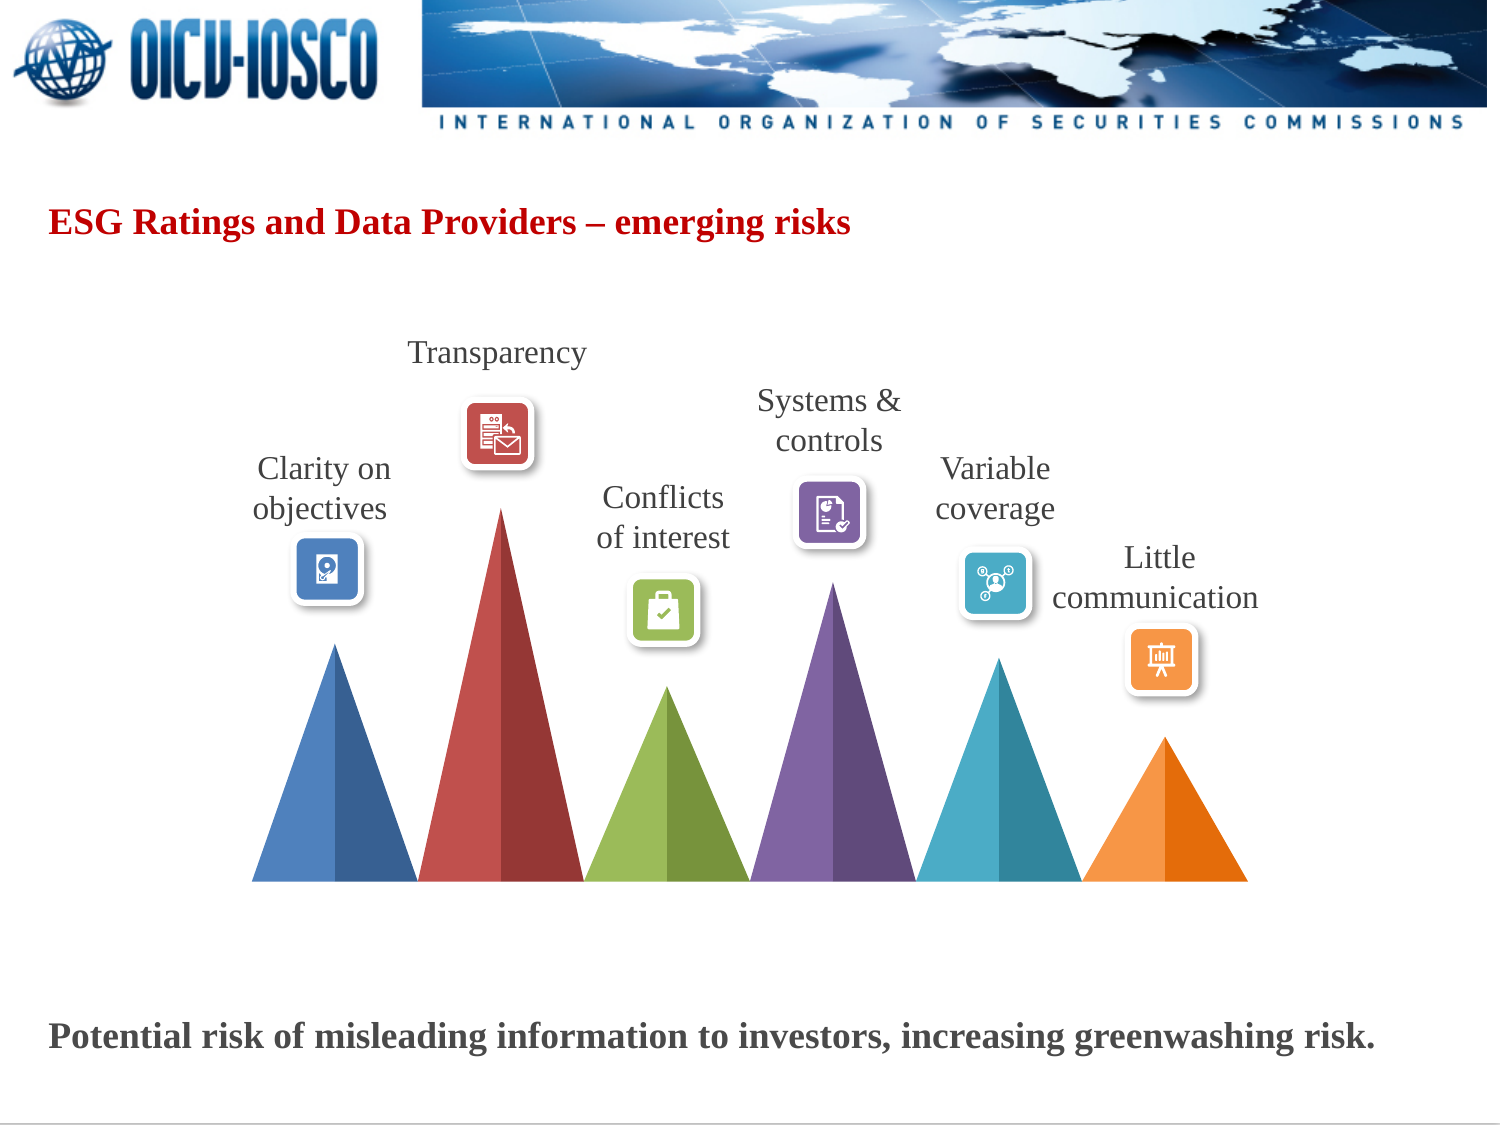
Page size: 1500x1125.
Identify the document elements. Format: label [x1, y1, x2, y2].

text_box [1081, 736, 1249, 882]
text_box [749, 582, 917, 882]
text_box [583, 685, 744, 882]
text_box [961, 549, 1030, 618]
text_box [815, 495, 851, 533]
text_box [1147, 642, 1176, 677]
picture [0, 0, 1488, 1109]
text_box [251, 643, 412, 882]
text_box [316, 554, 338, 584]
text_box [915, 657, 1083, 882]
text_box [417, 507, 585, 882]
